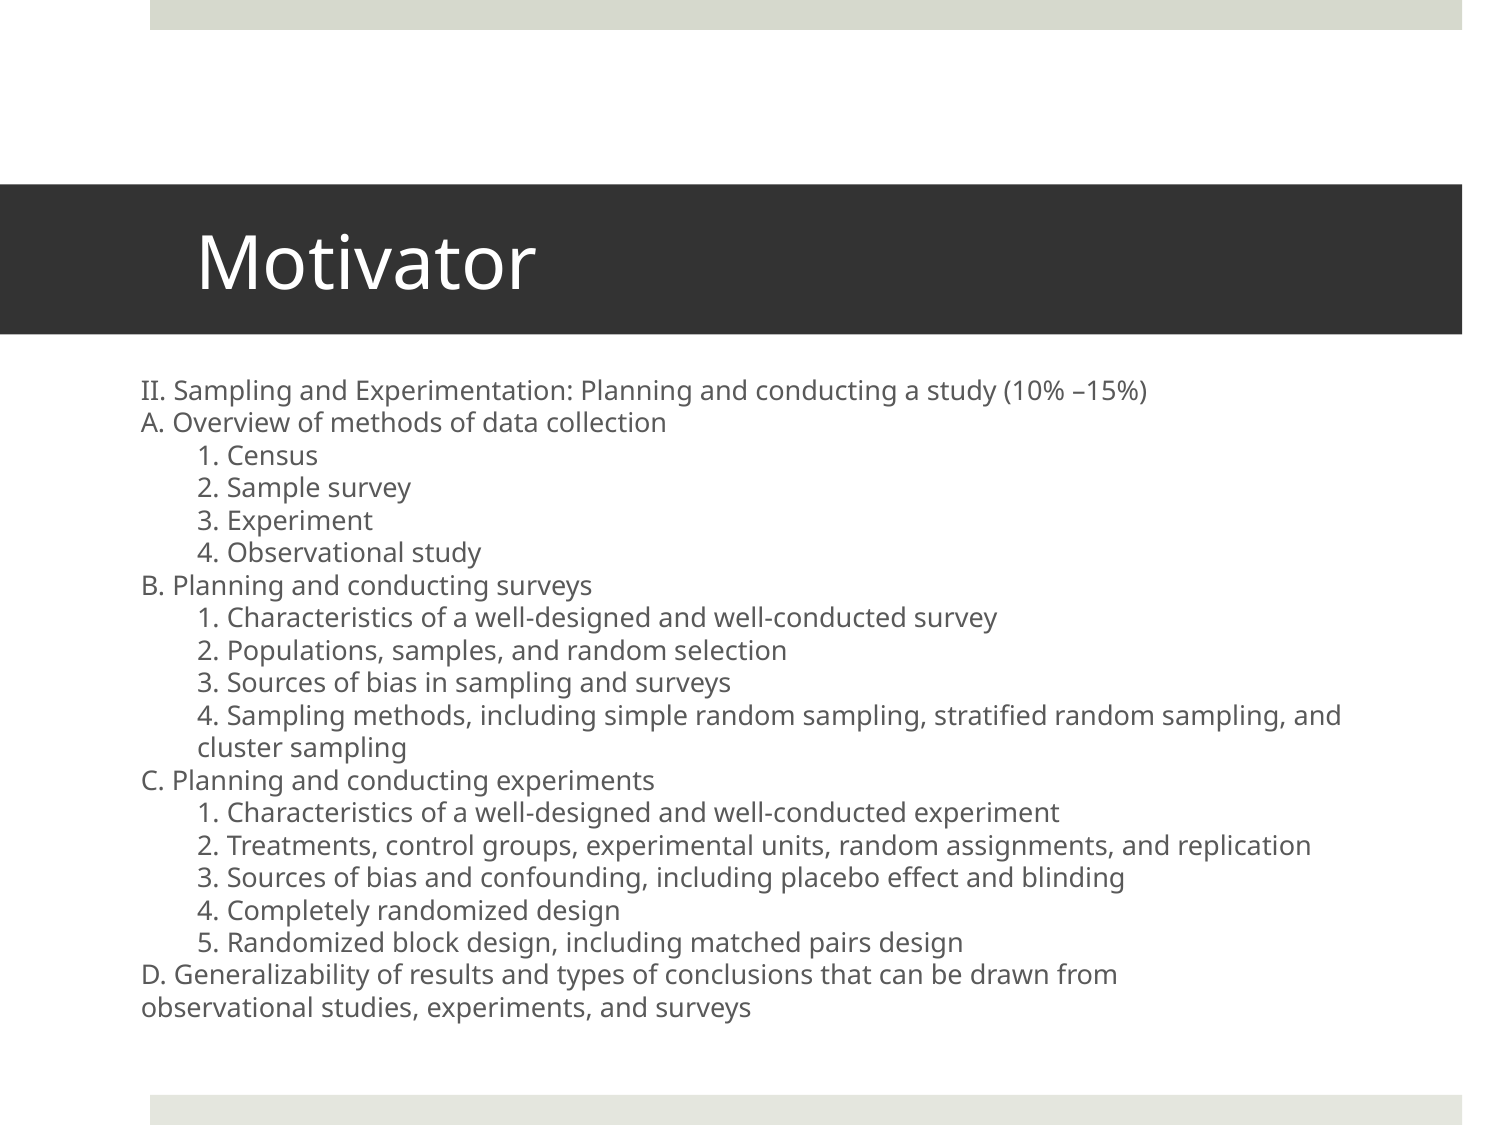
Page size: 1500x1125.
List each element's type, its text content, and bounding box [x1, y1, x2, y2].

list II. Sampling and Experimentation: Planning and conducting a study (10% –15%) A. Overview of methods of data collection 1. Census 2. Sample survey 3. Experiment 4. Observational study B. Planning and conducting surveys 1. Characteristics of a well-designed and well-conducted survey 2. Populations, samples, and random selection 3. Sources of bias in sampling and surveys 4. Sampling methods, including simple random sampling, stratified random sampling, and cluster sampling C. Planning and conducting experiments 1. Characteristics of a well-designed and well-conducted experiment 2. Treatments, control groups, experimental units, random assignments, and replication 3. Sources of bias and confounding, including placebo effect and blinding 4. Completely randomized design 5. Randomized block design, including matched pairs design D. Generalizability of results and types of conclusions that can be drawn from observational studies, experiments, and surveys [125, 365, 1375, 1097]
title Motivator [0, 184, 1463, 335]
